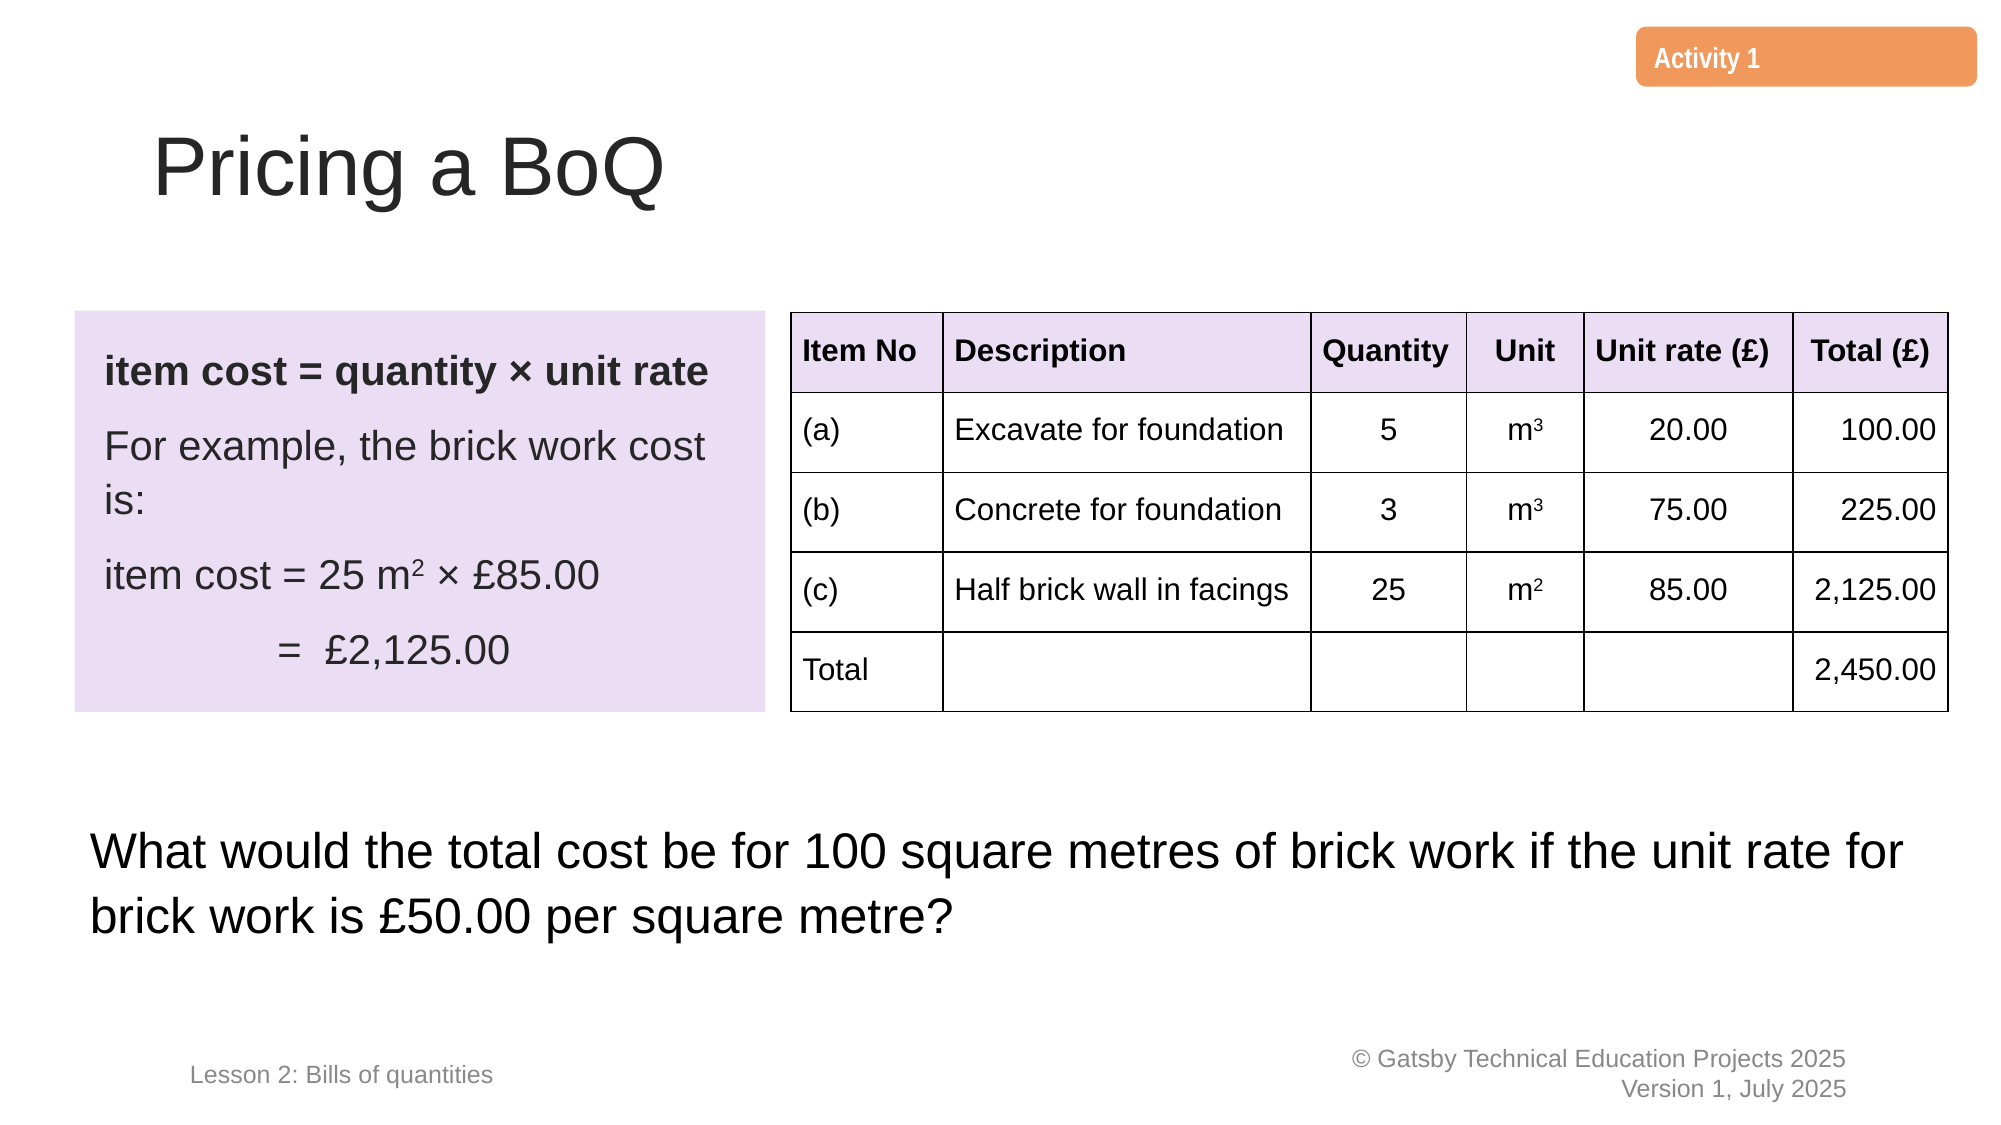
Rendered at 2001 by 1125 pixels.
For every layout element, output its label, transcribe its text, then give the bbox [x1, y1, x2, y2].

table_cell Excavate for foundation [944, 393, 1310, 472]
table_cell 2,450.00 [1794, 633, 1947, 711]
table_cell 100.00 [1794, 393, 1947, 472]
table_cell 5 [1312, 393, 1466, 472]
table_header Unit rate (£) [1585, 313, 1792, 392]
table_cell 225.00 [1794, 473, 1947, 551]
table_cell m3 [1467, 473, 1583, 551]
table_cell [1585, 633, 1792, 711]
table_cell Total [792, 633, 942, 711]
table_cell m2 [1467, 553, 1583, 631]
table_header Total (£) [1794, 313, 1947, 392]
text_box Activity 1 [1636, 26, 1978, 87]
table_cell (c) [792, 553, 942, 631]
table_cell 75.00 [1585, 473, 1792, 551]
table_cell Concrete for foundation [944, 473, 1310, 551]
table_cell 20.00 [1585, 393, 1792, 472]
table_cell 3 [1312, 473, 1466, 551]
list Lesson 2: Bills of quantities [137, 1042, 829, 1103]
table_cell m3 [1467, 393, 1583, 472]
table_header Description [944, 313, 1310, 392]
table_cell [1312, 633, 1466, 711]
table_cell (a) [792, 393, 942, 472]
text_box What would the total cost be for 100 square metres of brick work if the unit rate for brick work is £50.00 per square metre? [74, 806, 1922, 952]
table_header Item No [792, 313, 942, 392]
list item cost = quantity × unit rate For example, the brick work cost is: item cost = 25 m2 × £85.00 = £2,125.00 [74, 310, 766, 712]
title Pricing a BoQ [137, 59, 1863, 278]
table_cell [1467, 633, 1583, 711]
table_header Quantity [1312, 313, 1466, 392]
table_header Unit [1467, 313, 1583, 392]
table_cell Half brick wall in facings [944, 553, 1310, 631]
table_cell 25 [1312, 553, 1466, 631]
table_cell 85.00 [1585, 553, 1792, 631]
table_cell 2,125.00 [1794, 553, 1947, 631]
table_cell (b) [792, 473, 942, 551]
table_cell [944, 633, 1310, 711]
